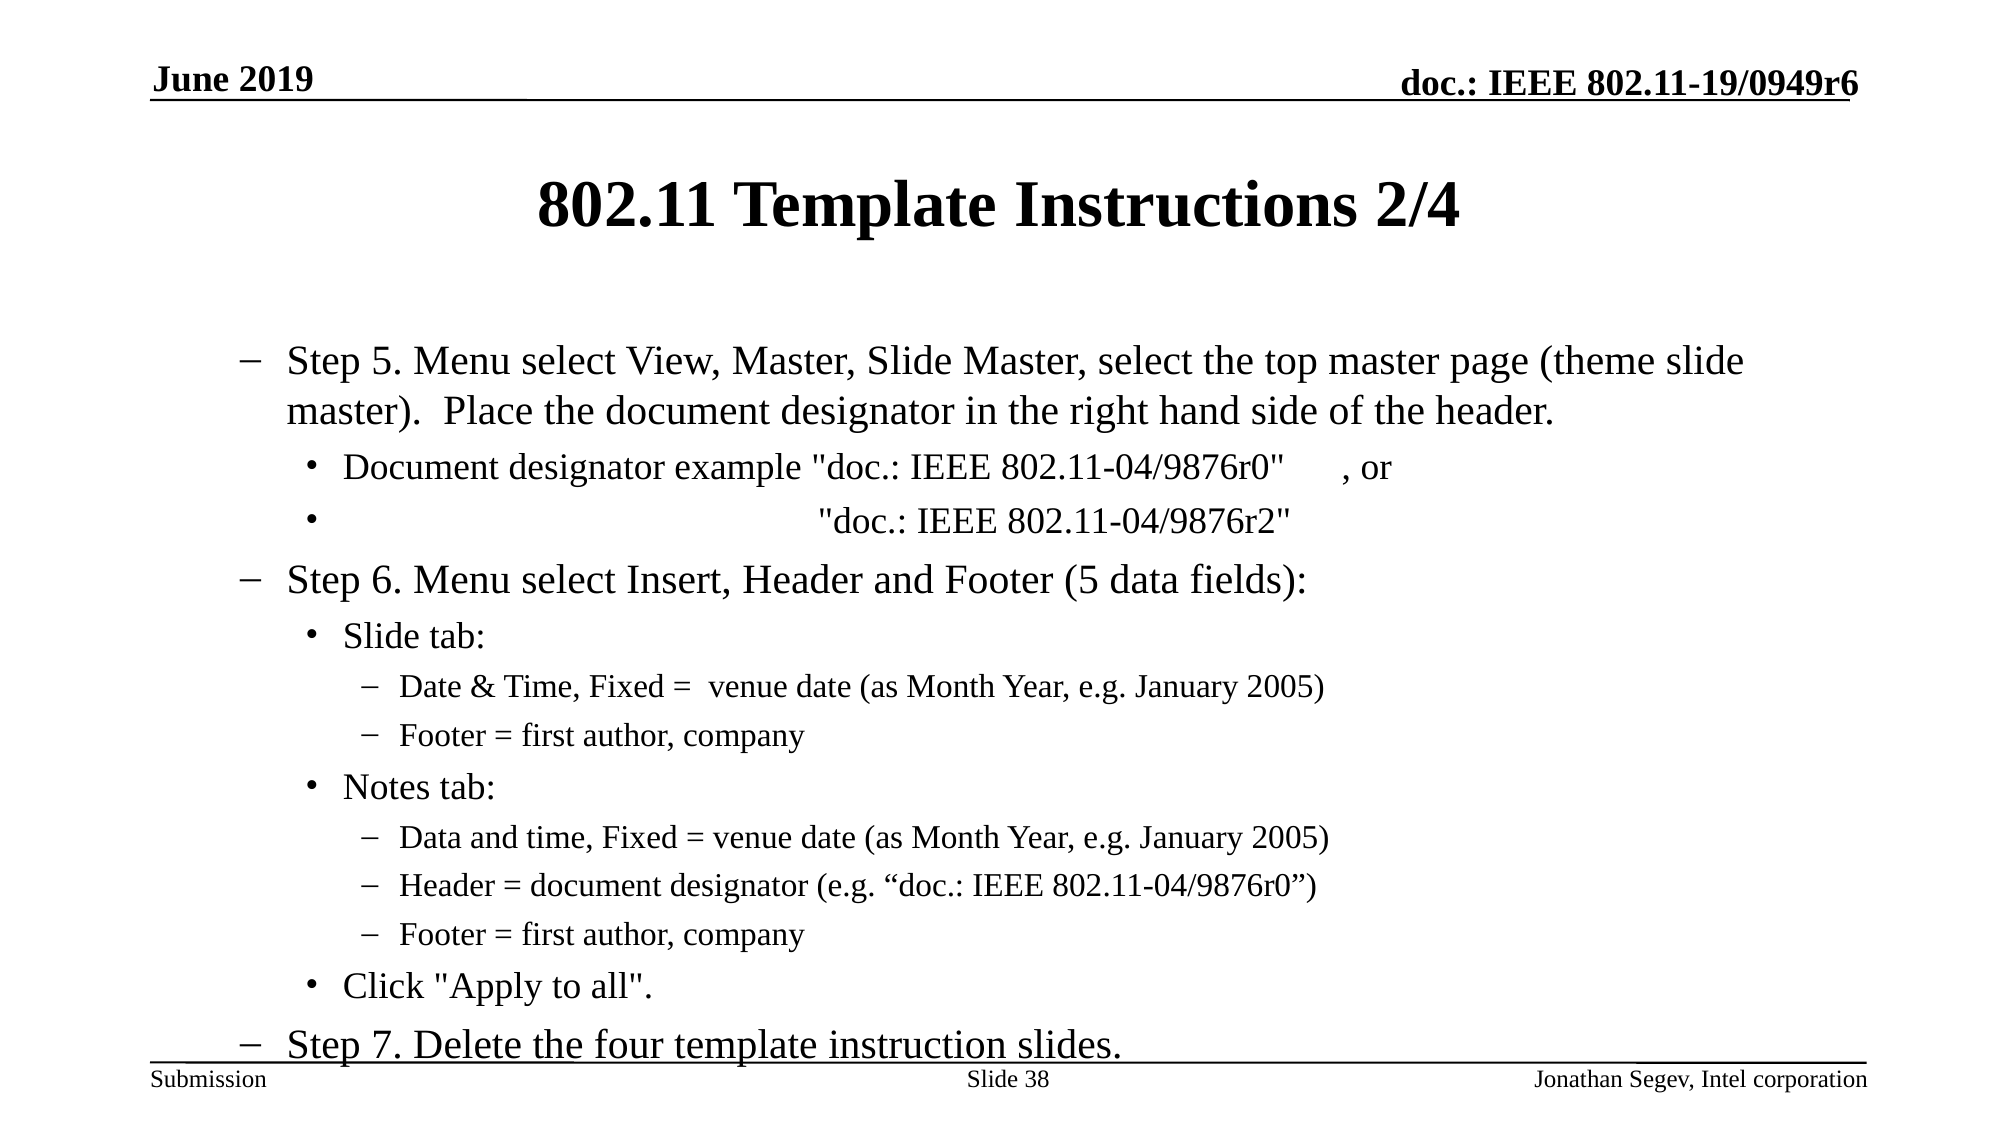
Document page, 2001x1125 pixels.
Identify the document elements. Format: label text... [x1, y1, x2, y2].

title 802.11 Template Instructions 2/4 [149, 112, 1850, 288]
list Step 5. Menu select View, Master, Slide Master, select the top master page (theme slide master). Place the document designator in the right hand side of the header. Document designator example "doc.: IEEE 802.11-04/9876r0" , or "doc.: IEEE 802.11-04/9876r2" Step 6. Menu select Insert, Header and Footer (5 data fields): Slide tab: Date & Time, Fixed = venue date (as Month Year, e.g. January 2005) Footer = first author, company Notes tab: Data and time, Fixed = venue date (as Month Year, e.g. January 2005) Header = document designator (e.g. “doc.: IEEE 802.11-04/9876r0”) Footer = first author, company Click "Apply to all". Step 7. Delete the four template instruction slides. [149, 324, 1850, 1000]
slide_number Slide 38 [950, 1061, 1067, 1123]
footer Jonathan Segev, Intel corporation [1171, 1061, 1869, 1093]
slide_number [152, 54, 563, 100]
